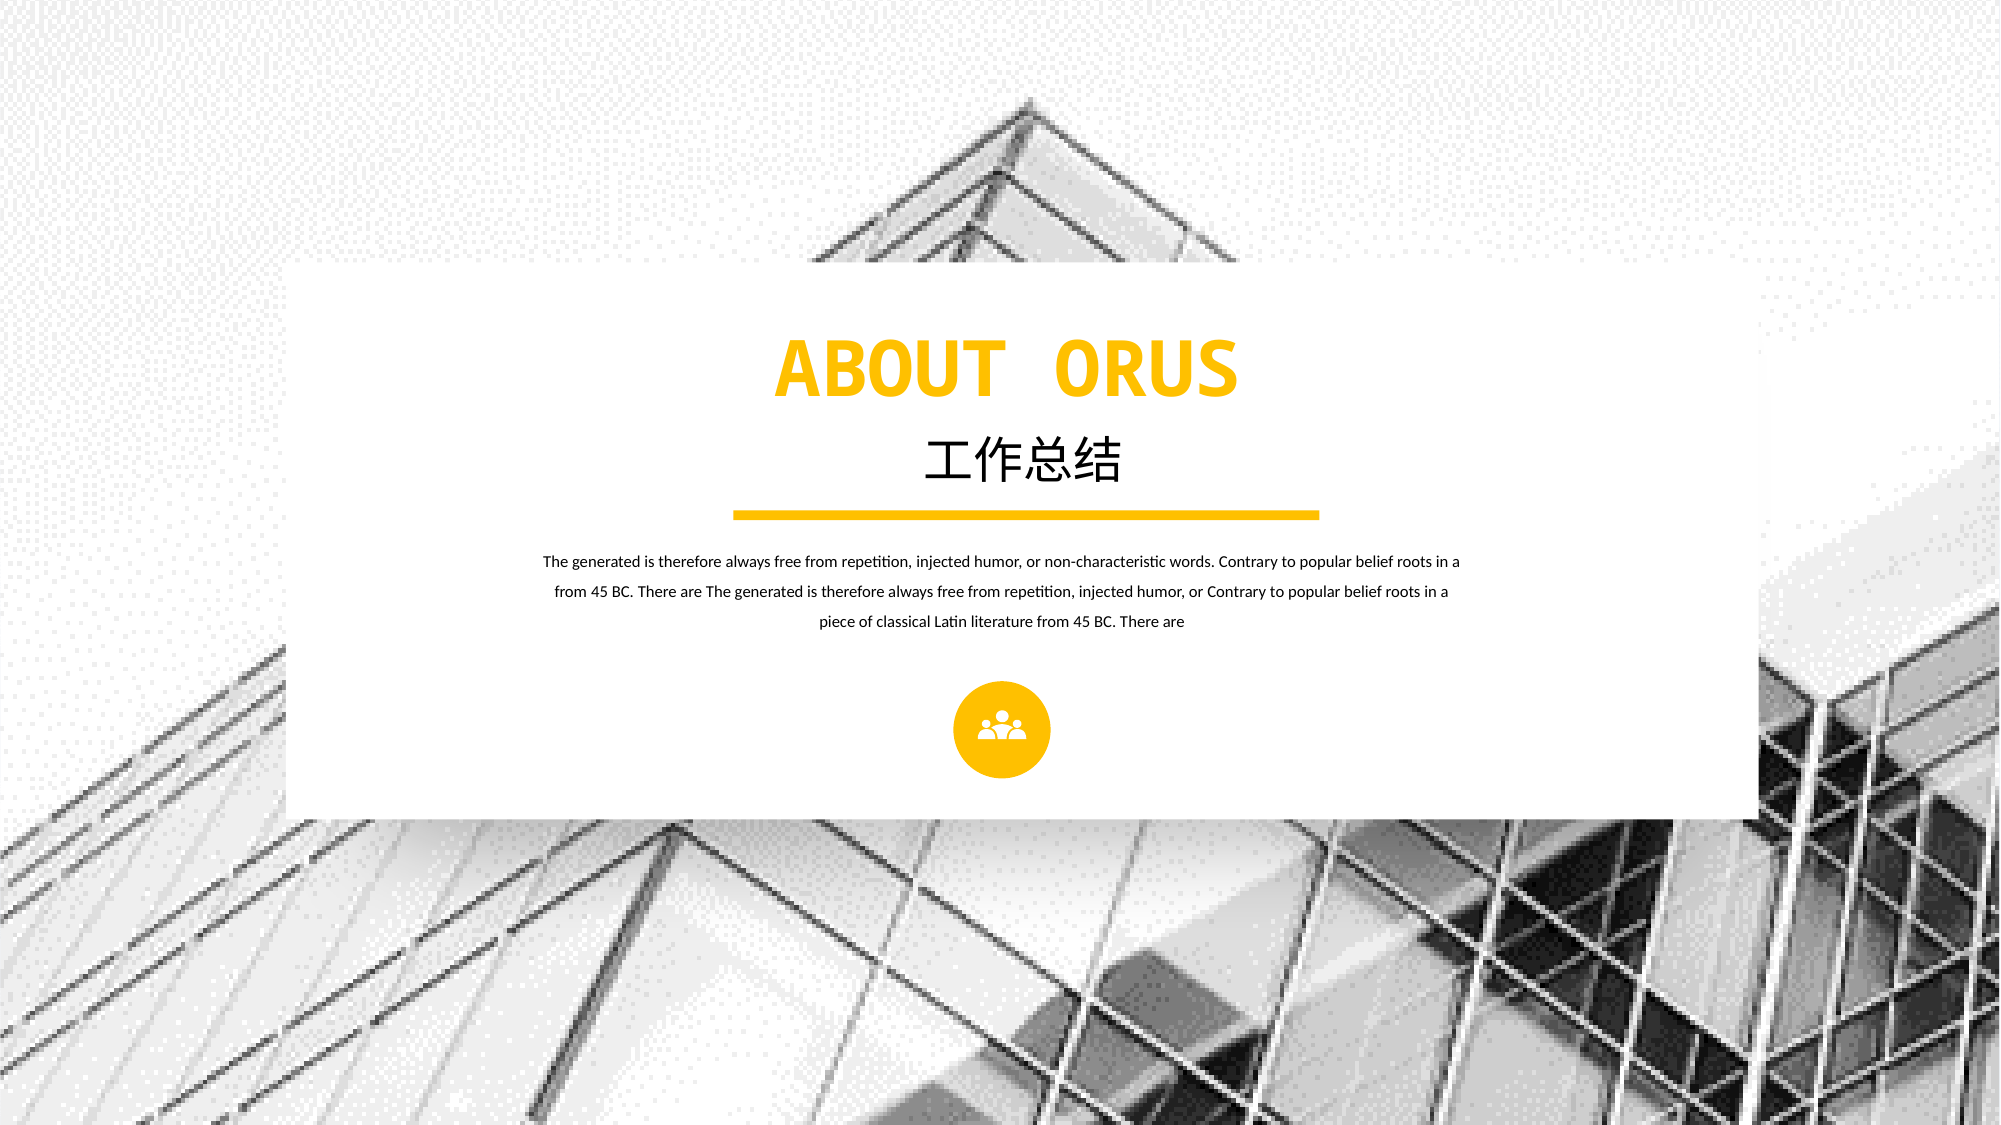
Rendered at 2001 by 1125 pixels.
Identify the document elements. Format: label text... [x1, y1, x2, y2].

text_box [953, 681, 1051, 779]
text_box [732, 509, 1320, 521]
text_box [0, 0, 2000, 1125]
text_box The generated is therefore always free from repetition, injected humor, or non-characteristic words. Contrary to popular belief roots in a from 45 BC. There are The generated is therefore always free from repetition, injected humor, or Contrary to popular belief roots in a piece of classical Latin literature from 45 BC. There are [520, 533, 1484, 669]
text_box [285, 261, 1760, 820]
text_box ABOUT ORUS 工作总结 [640, 310, 1330, 499]
